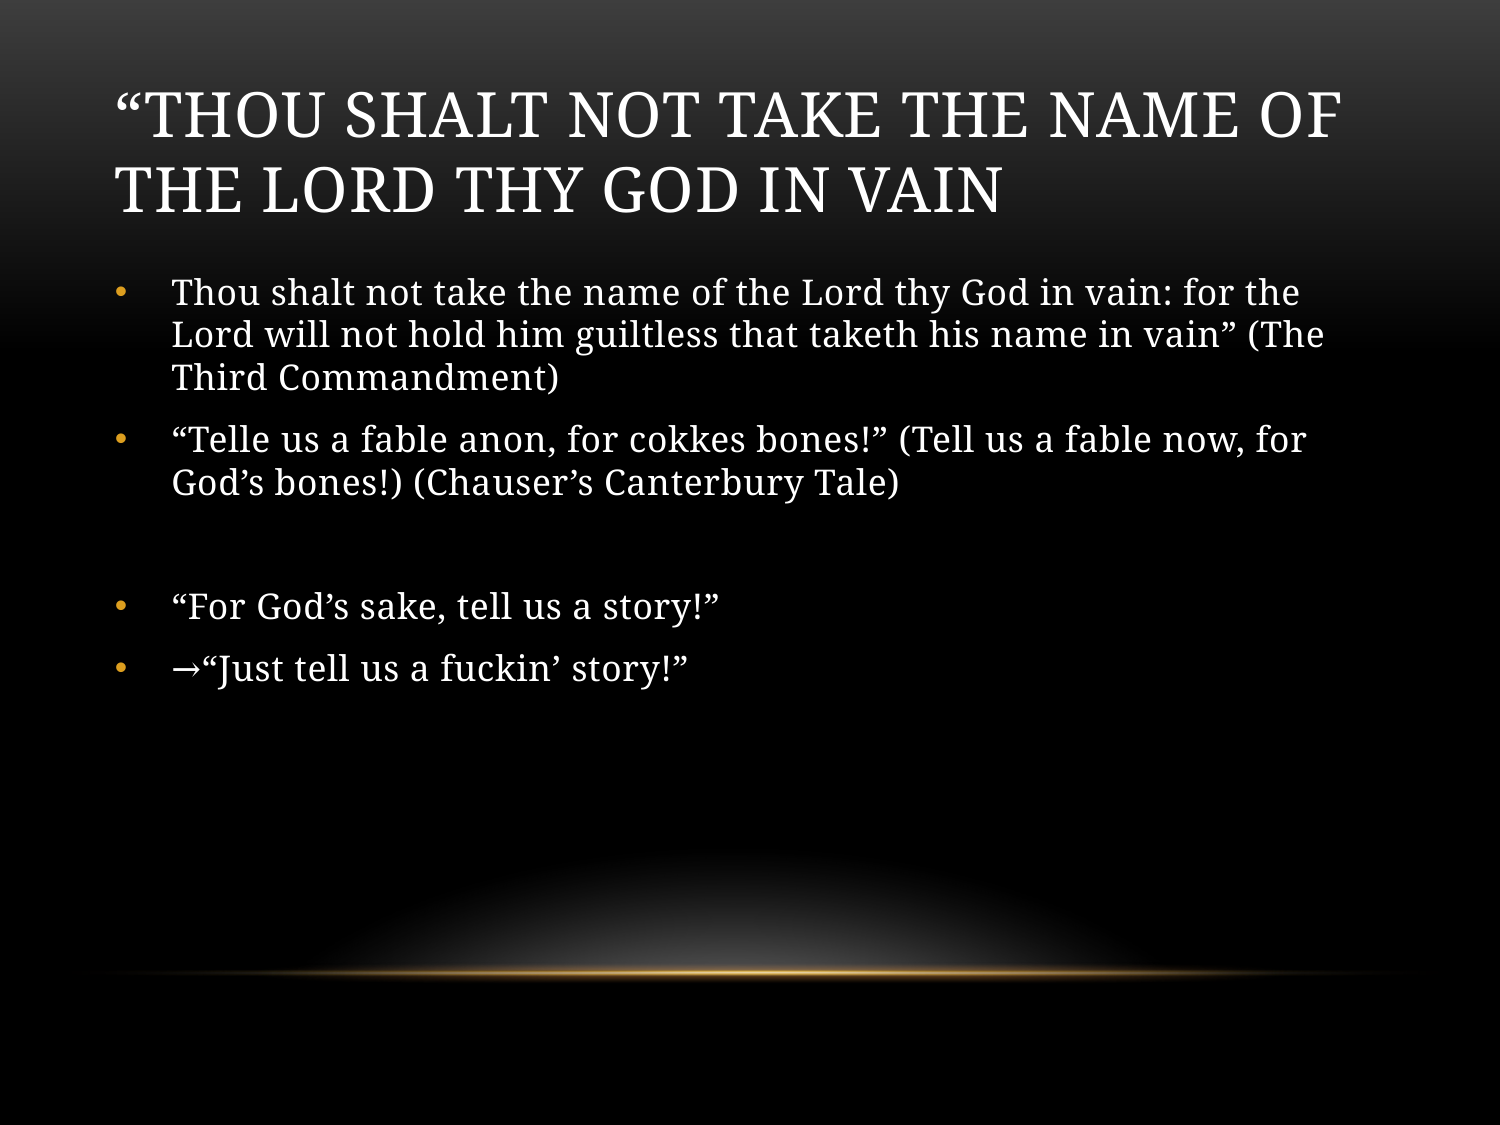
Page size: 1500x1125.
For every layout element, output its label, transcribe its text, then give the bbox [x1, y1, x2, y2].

picture [0, 0, 1500, 1125]
list Thou shalt not take the name of the Lord thy God in vain: for the Lord will not hold him guiltless that taketh his name in vain” (The Third Commandment) “Telle us a fable anon, for cokkes bones!” (Tell us a fable now, for God’s bones!) (Chauser’s Canterbury Tale) “For God’s sake, tell us a story!” →“Just tell us a fuckin’ story!” [99, 262, 1400, 938]
title “Thou shalt not take the name of the Lord thy God in vain [99, 45, 1400, 233]
